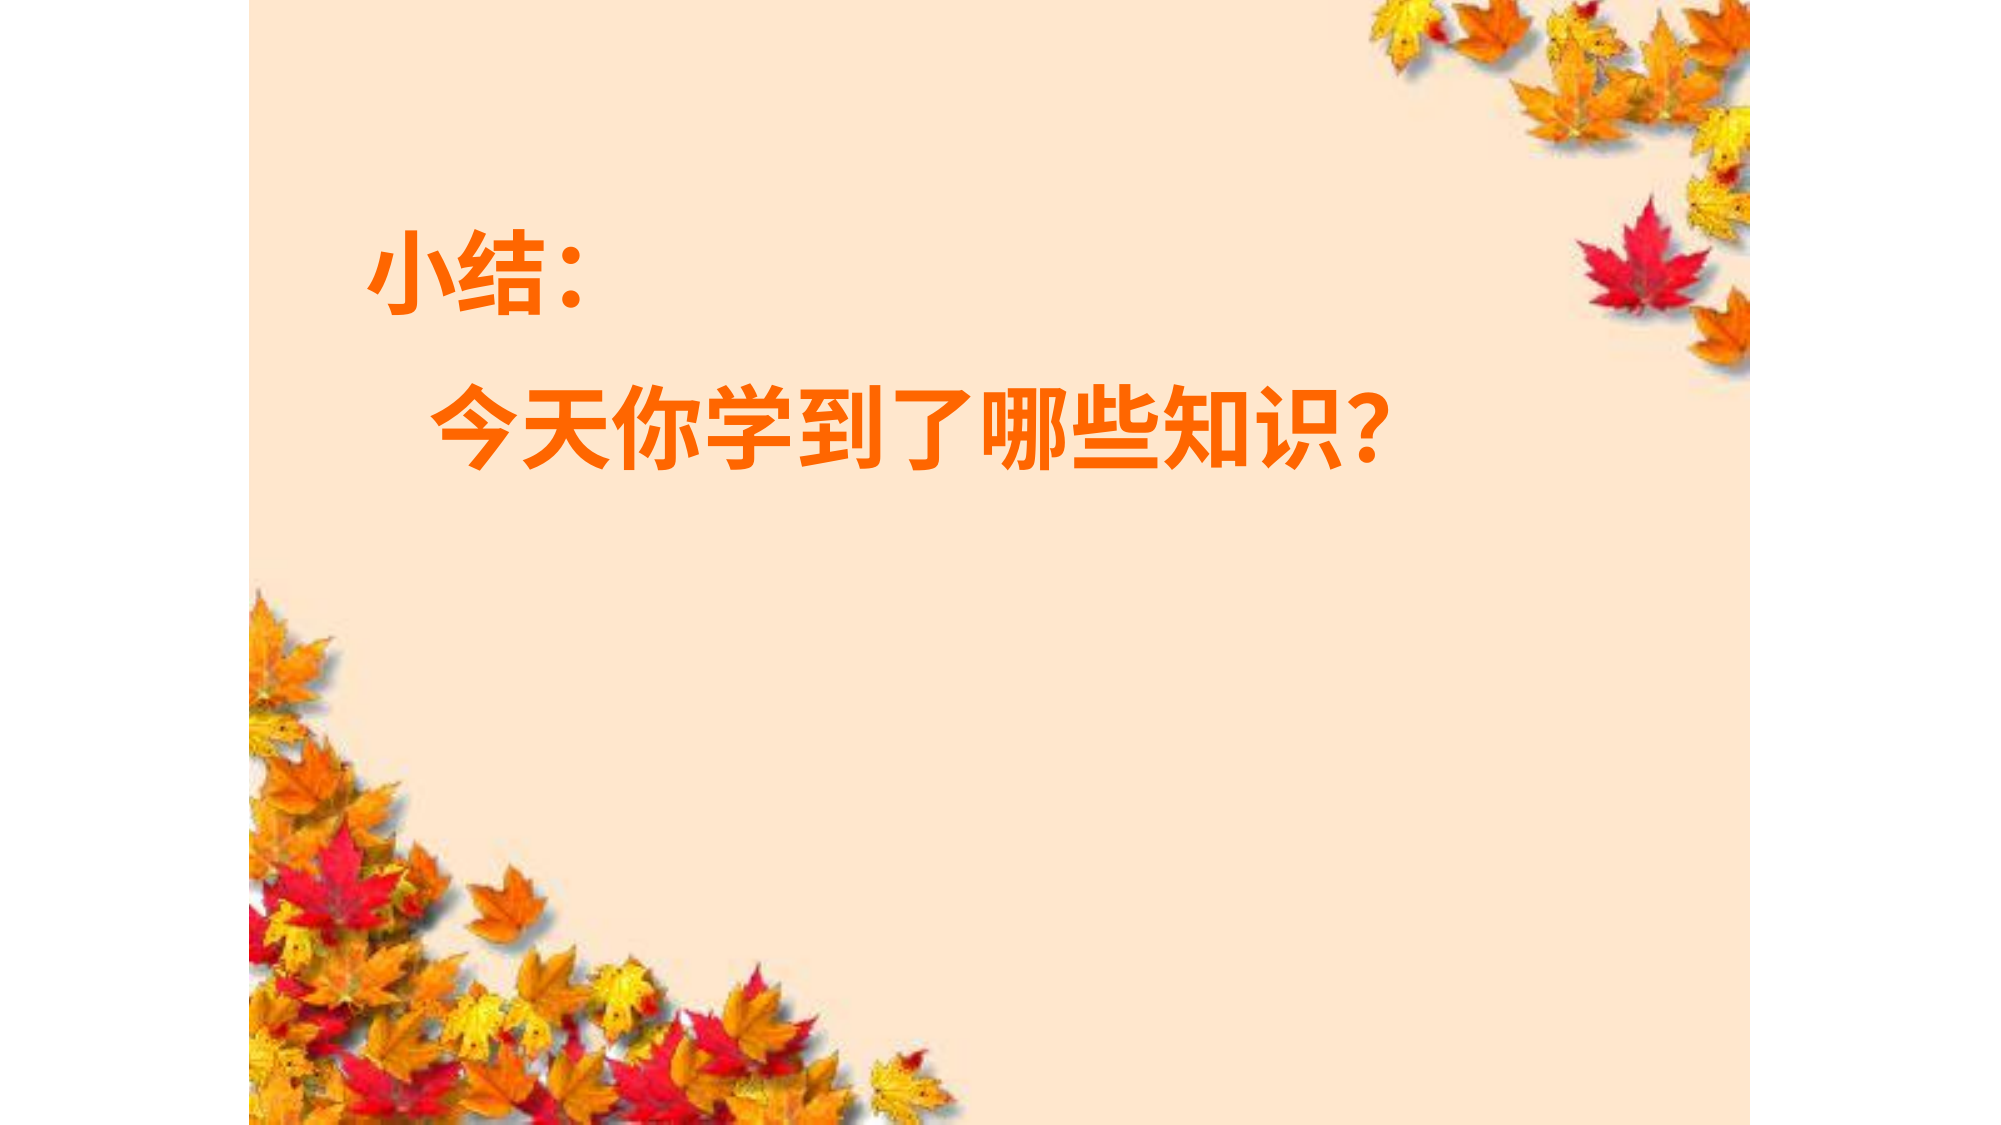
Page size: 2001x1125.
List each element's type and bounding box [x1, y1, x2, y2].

picture [249, 0, 1750, 1125]
